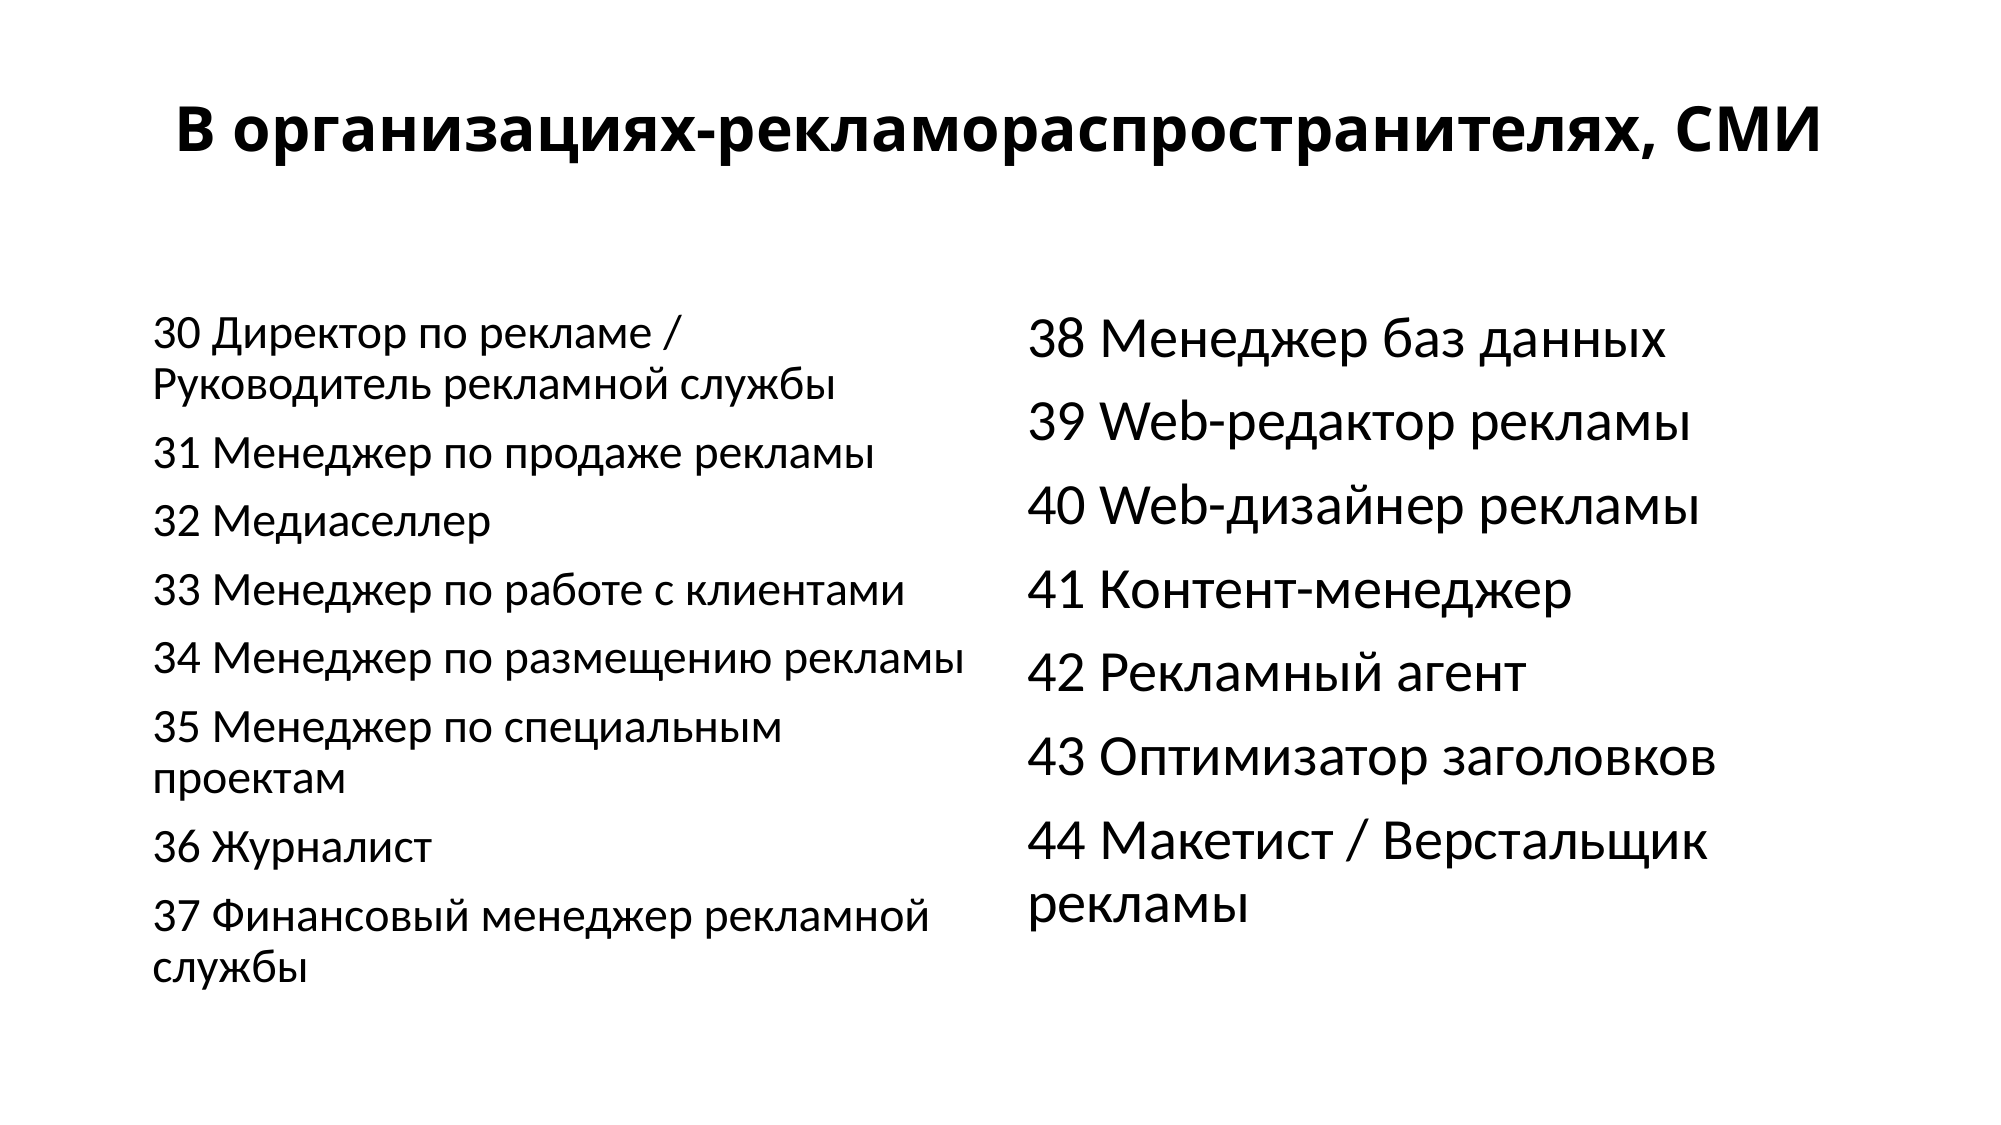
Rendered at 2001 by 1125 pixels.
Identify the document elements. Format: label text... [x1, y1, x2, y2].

list 30 Директор по рекламе / Руководитель рекламной службы 31 Менеджер по продаже рекламы 32 Медиаселлер 33 Менеджер по работе с клиентами 34 Менеджер по размещению рекламы 35 Менеджер по специальным проектам 36 Журналист 37 Финансовый менеджер рекламной службы [137, 299, 988, 1014]
title В организациях-рекламораспространителях, СМИ [137, 59, 1863, 278]
list 38 Менеджер баз данных 39 Web-редактор рекламы 40 Web-дизайнер рекламы 41 Контент-менеджер 42 Рекламный агент 43 Оптимизатор заголовков 44 Макетист / Верстальщик рекламы [1012, 299, 1928, 1125]
